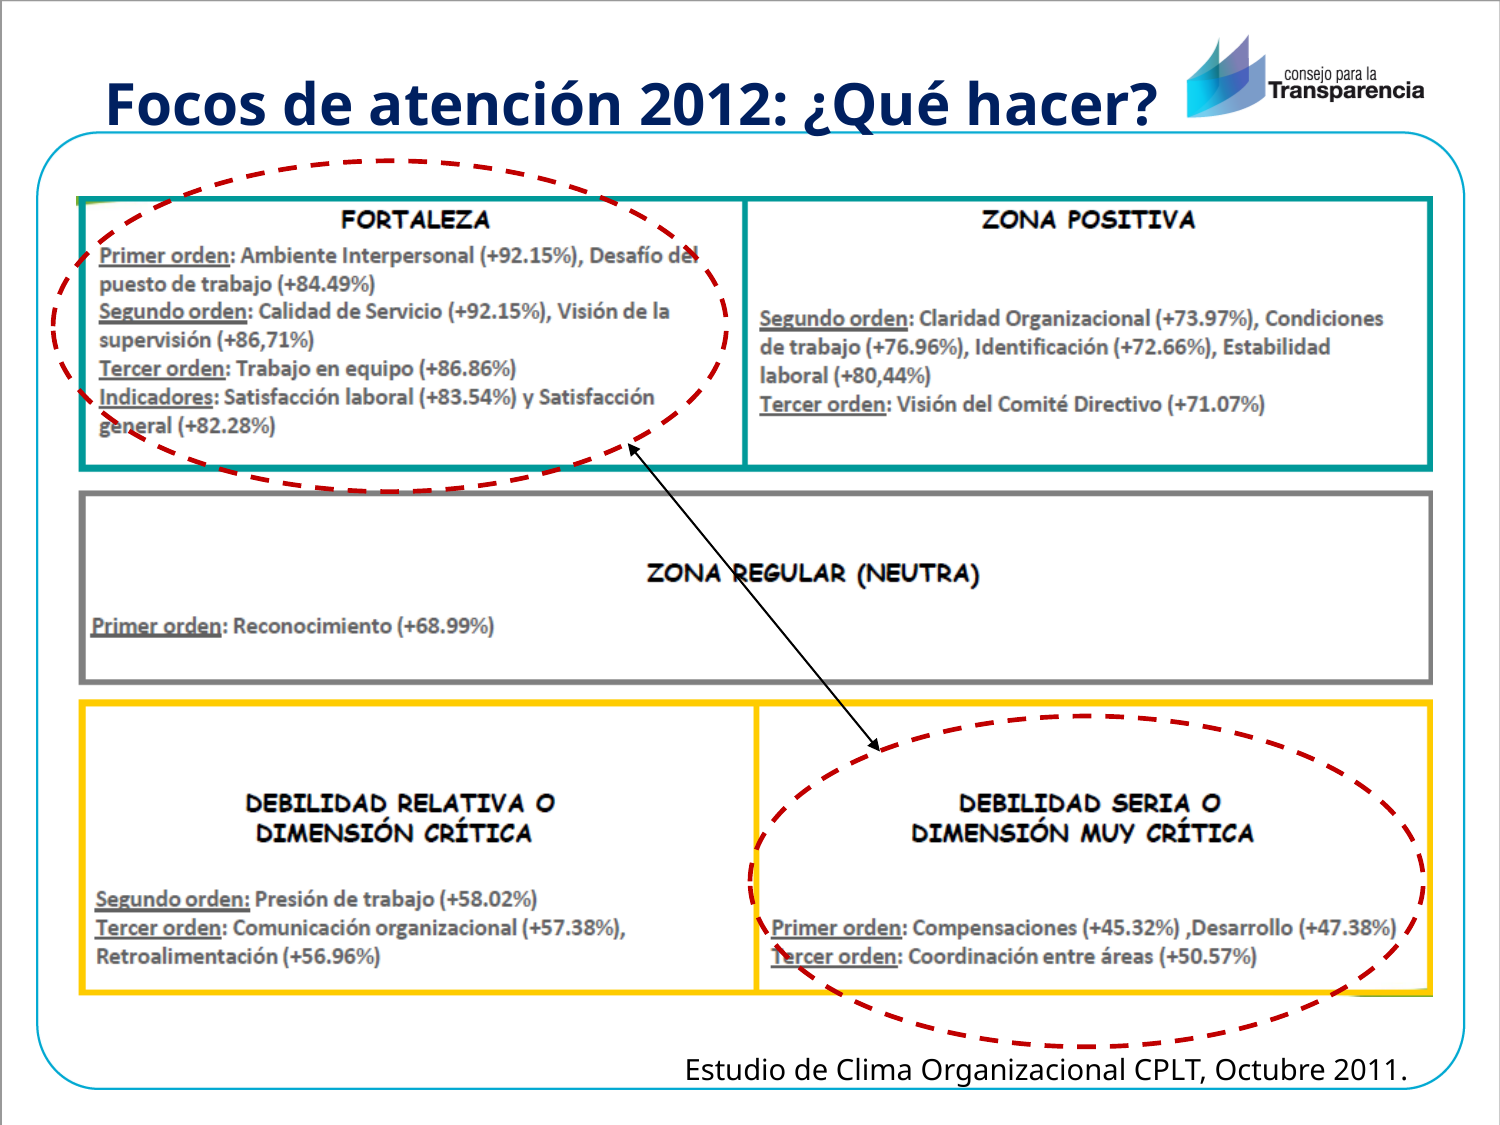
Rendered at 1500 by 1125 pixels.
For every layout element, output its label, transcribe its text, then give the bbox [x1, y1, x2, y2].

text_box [627, 442, 881, 752]
title Focos de atención 2012: ¿Qué hacer? [88, 8, 1365, 194]
picture [0, 0, 1500, 1125]
text_box [860, 1004, 1313, 1043]
text_box Estudio de Clima Organizacional CPLT, Octubre 2011. [560, 1043, 1424, 1094]
text_box [187, 160, 592, 194]
text_box [53, 272, 71, 380]
